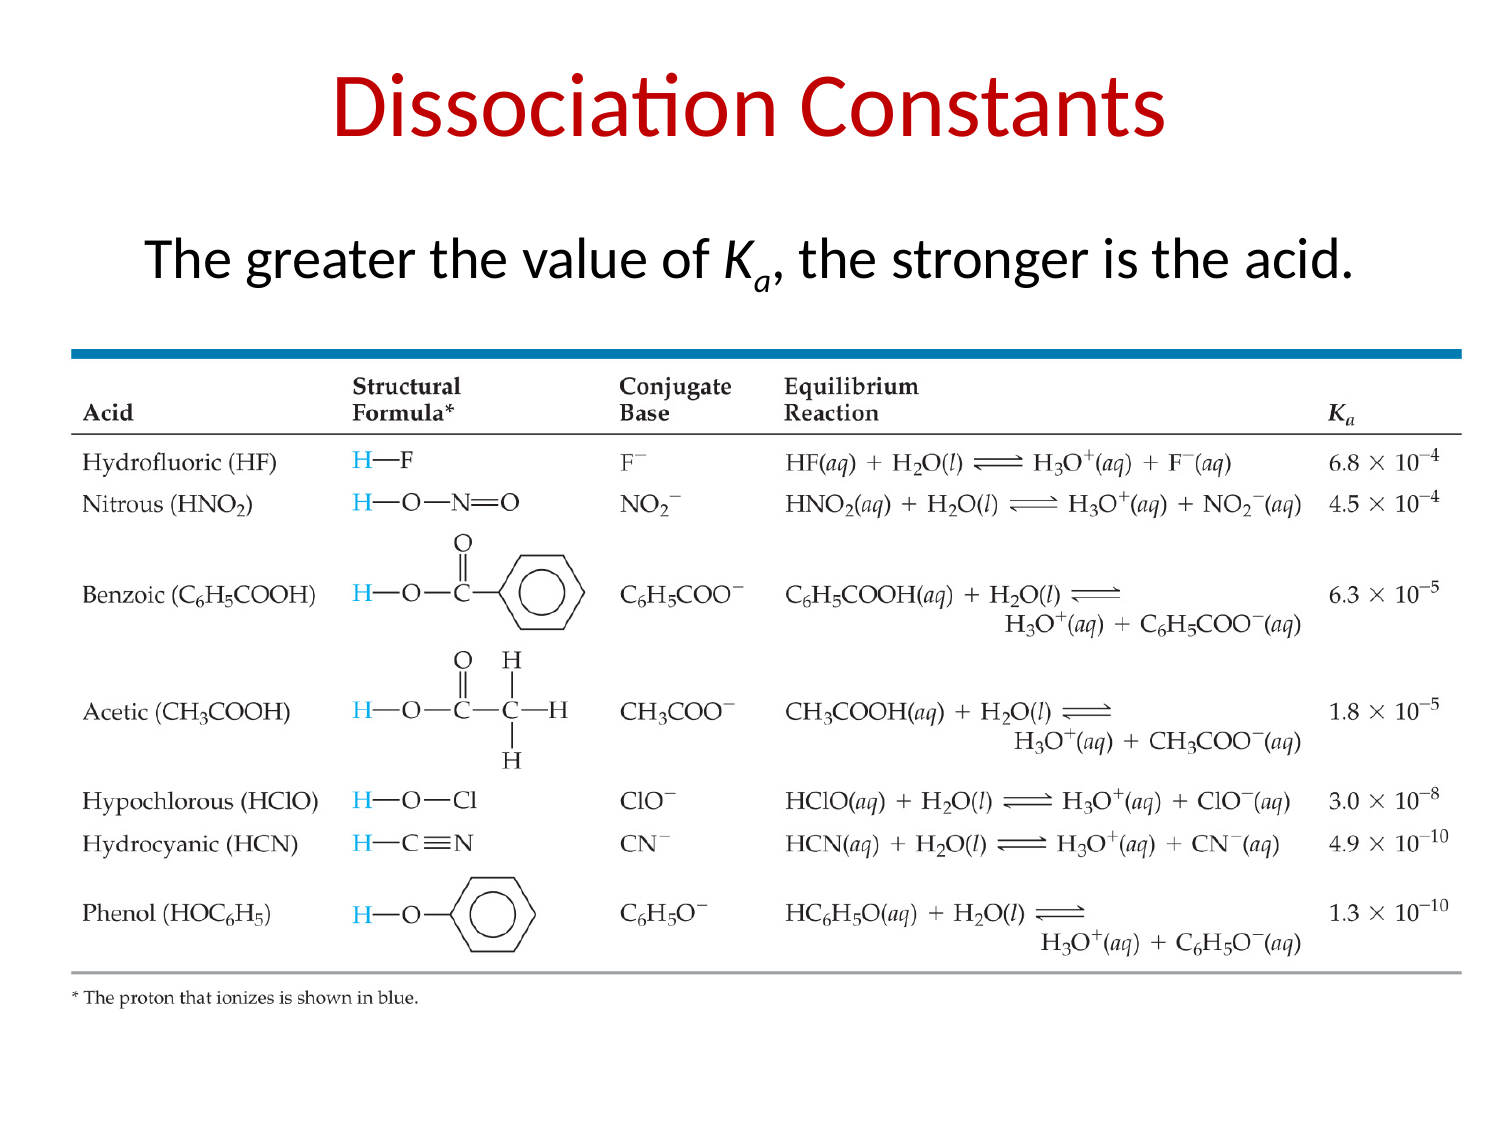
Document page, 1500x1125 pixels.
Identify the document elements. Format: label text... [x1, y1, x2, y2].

text_box Dissociation Constants [0, 37, 1500, 212]
picture [61, 349, 1471, 1012]
text_box The greater the value of Ka, the stronger is the acid. [0, 212, 1500, 400]
